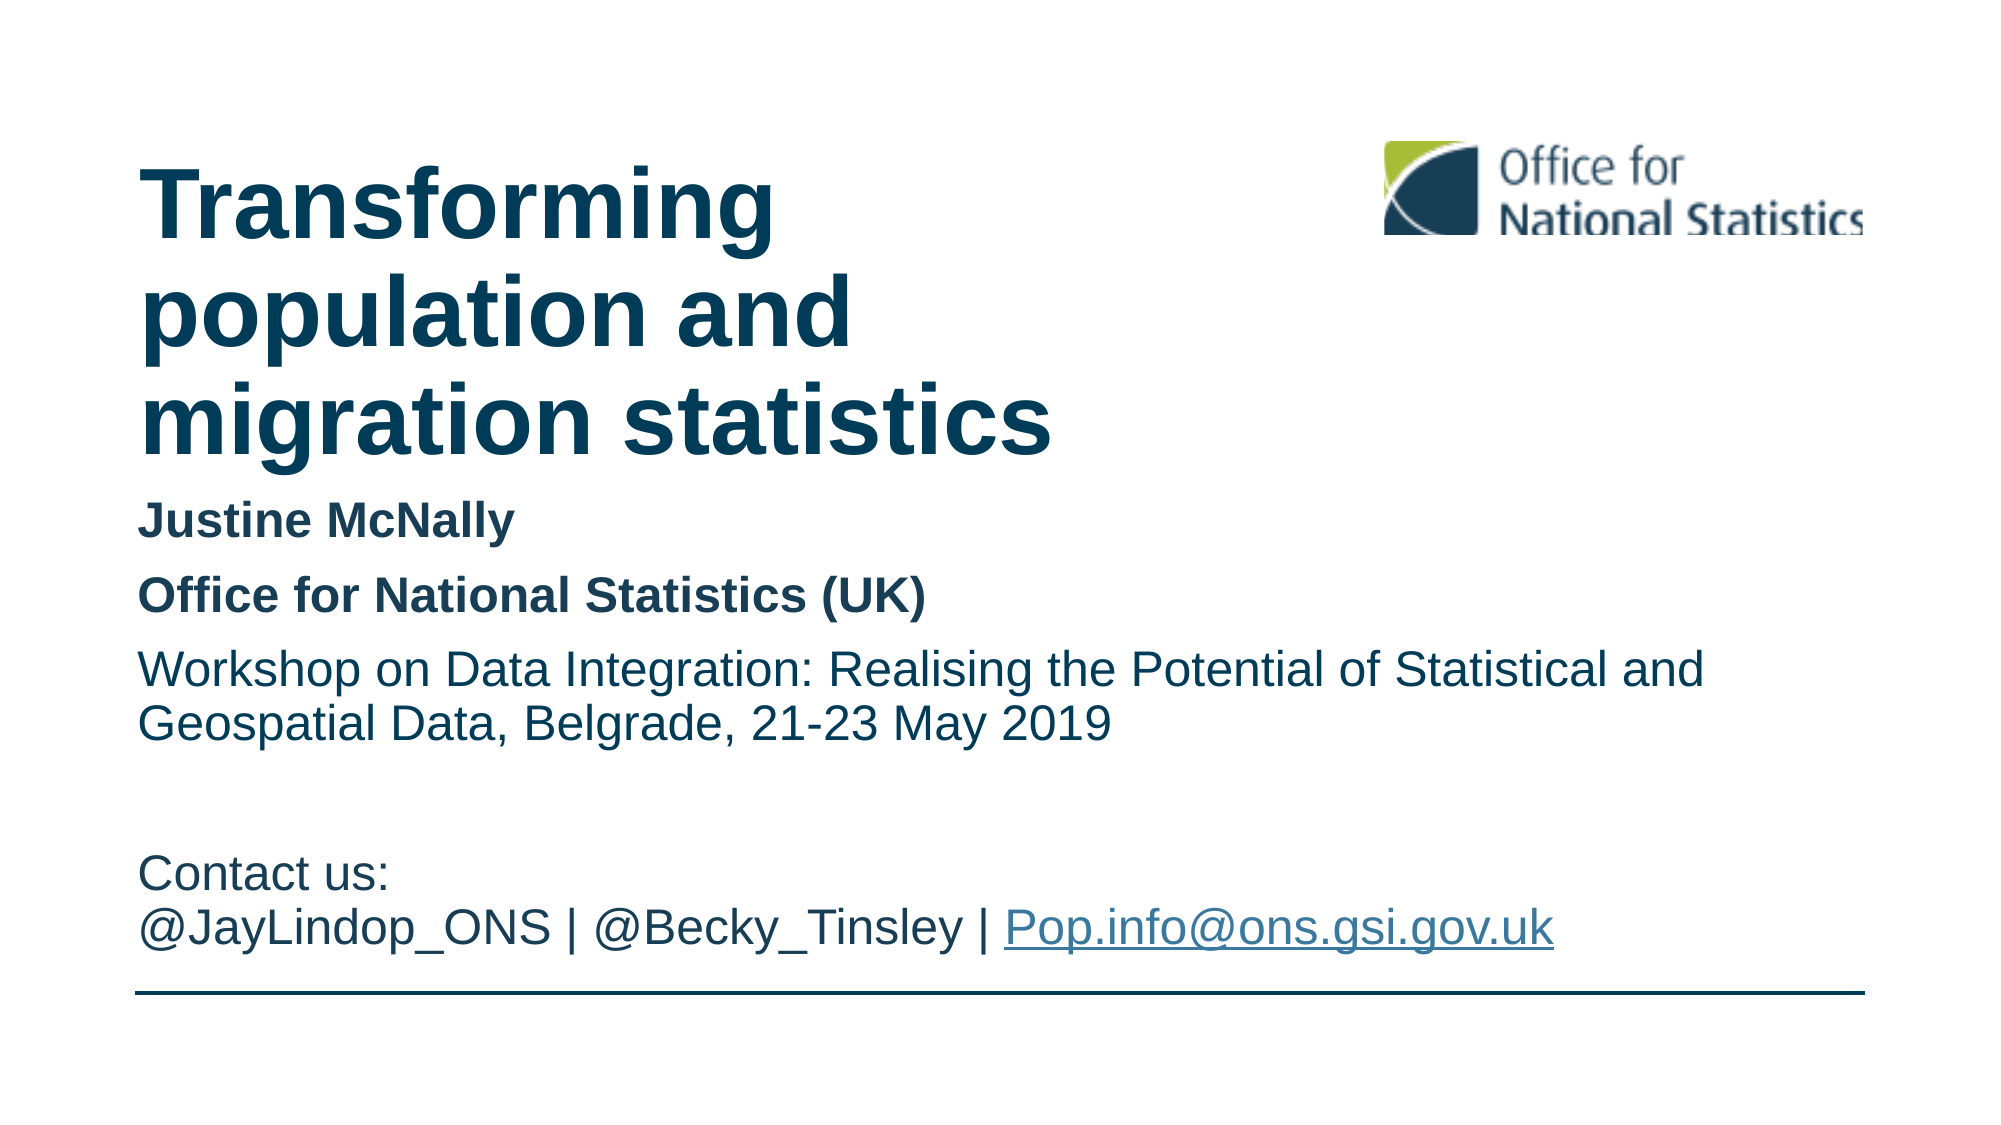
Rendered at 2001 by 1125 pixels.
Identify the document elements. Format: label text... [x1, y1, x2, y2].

list Justine McNally Office for National Statistics (UK) Workshop on Data Integration: Realising the Potential of Statistical and Geospatial Data, Belgrade, 21-23 May 2019 Contact us: @JayLindop_ONS | @Becky_Tinsley | Pop.info@ons.gsi.gov.uk [137, 481, 1863, 963]
title Transforming population and migration statistics [139, 144, 1273, 771]
